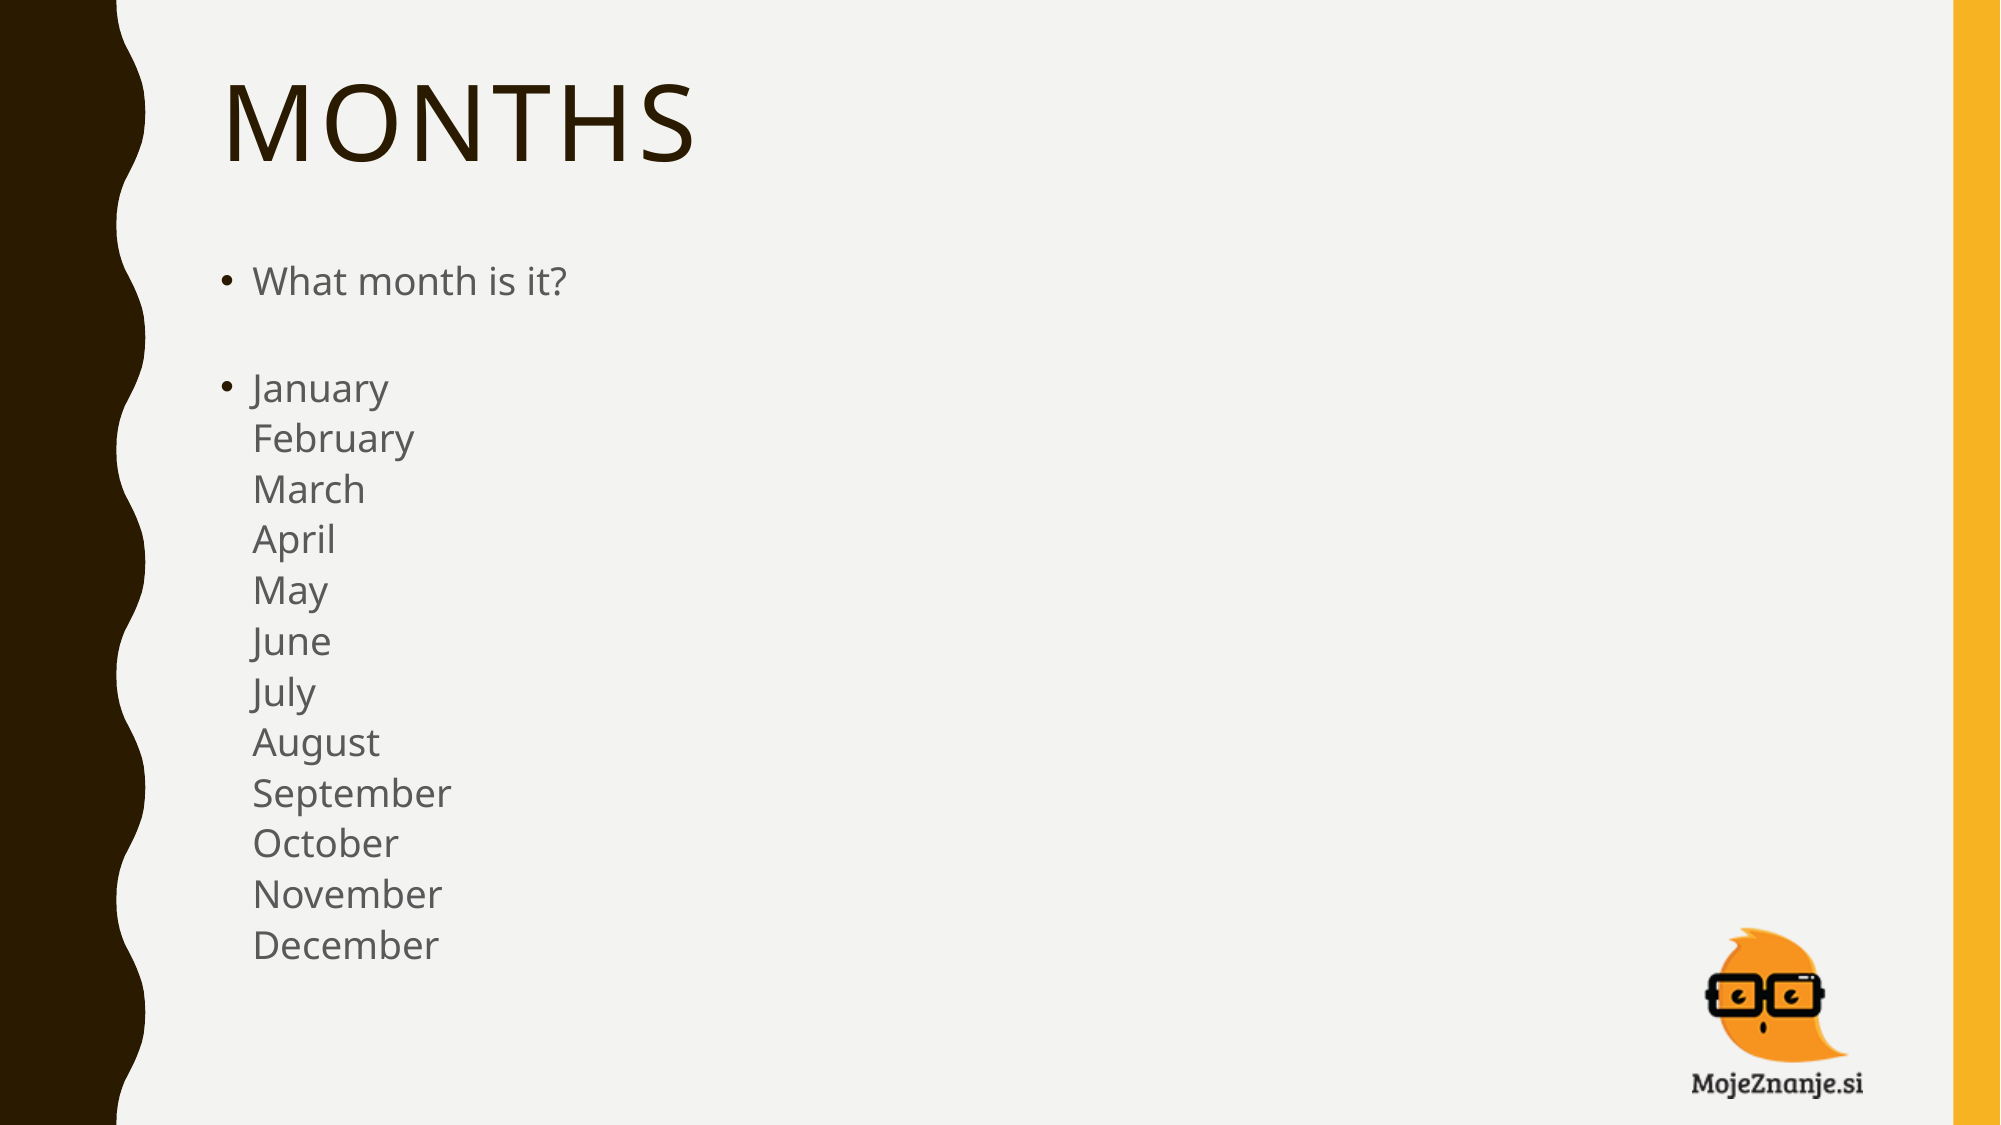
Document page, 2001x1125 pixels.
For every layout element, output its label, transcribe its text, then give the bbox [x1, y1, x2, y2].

list What month is it? January February March April May June July August September October November December [205, 245, 1875, 983]
title MONTHS [205, 62, 1875, 245]
picture [1692, 983, 1863, 1099]
